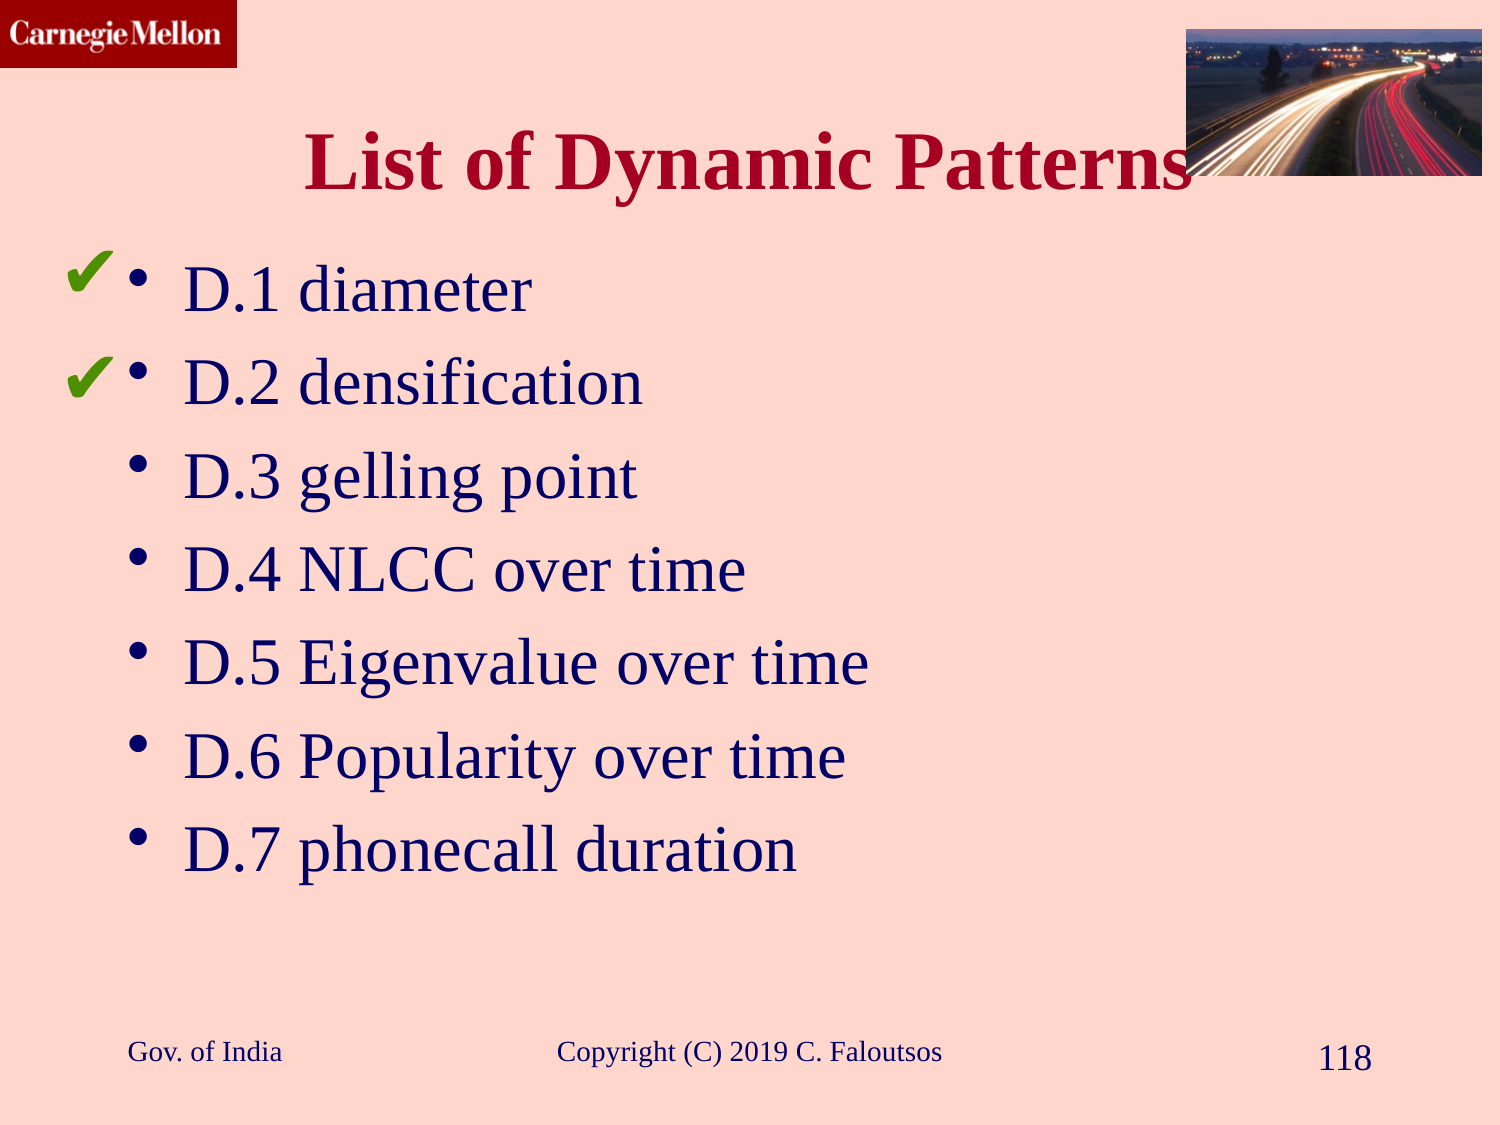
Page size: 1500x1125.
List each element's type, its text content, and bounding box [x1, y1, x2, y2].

slide_number Gov. of India [112, 1024, 426, 1101]
slide_number 118 [1074, 1024, 1388, 1101]
picture [0, 0, 237, 68]
text_box ✔️ [45, 215, 138, 321]
title List of Dynamic Patterns [112, 99, 1388, 213]
text_box ✔️ [45, 321, 138, 427]
list D.1 diameter D.2 densification D.3 gelling point D.4 NLCC over time D.5 Eigenvalue over time D.6 Popularity over time D.7 phonecall duration [112, 237, 1388, 1001]
footer Copyright (C) 2019 C. Faloutsos [512, 1024, 988, 1101]
picture [1186, 29, 1483, 176]
